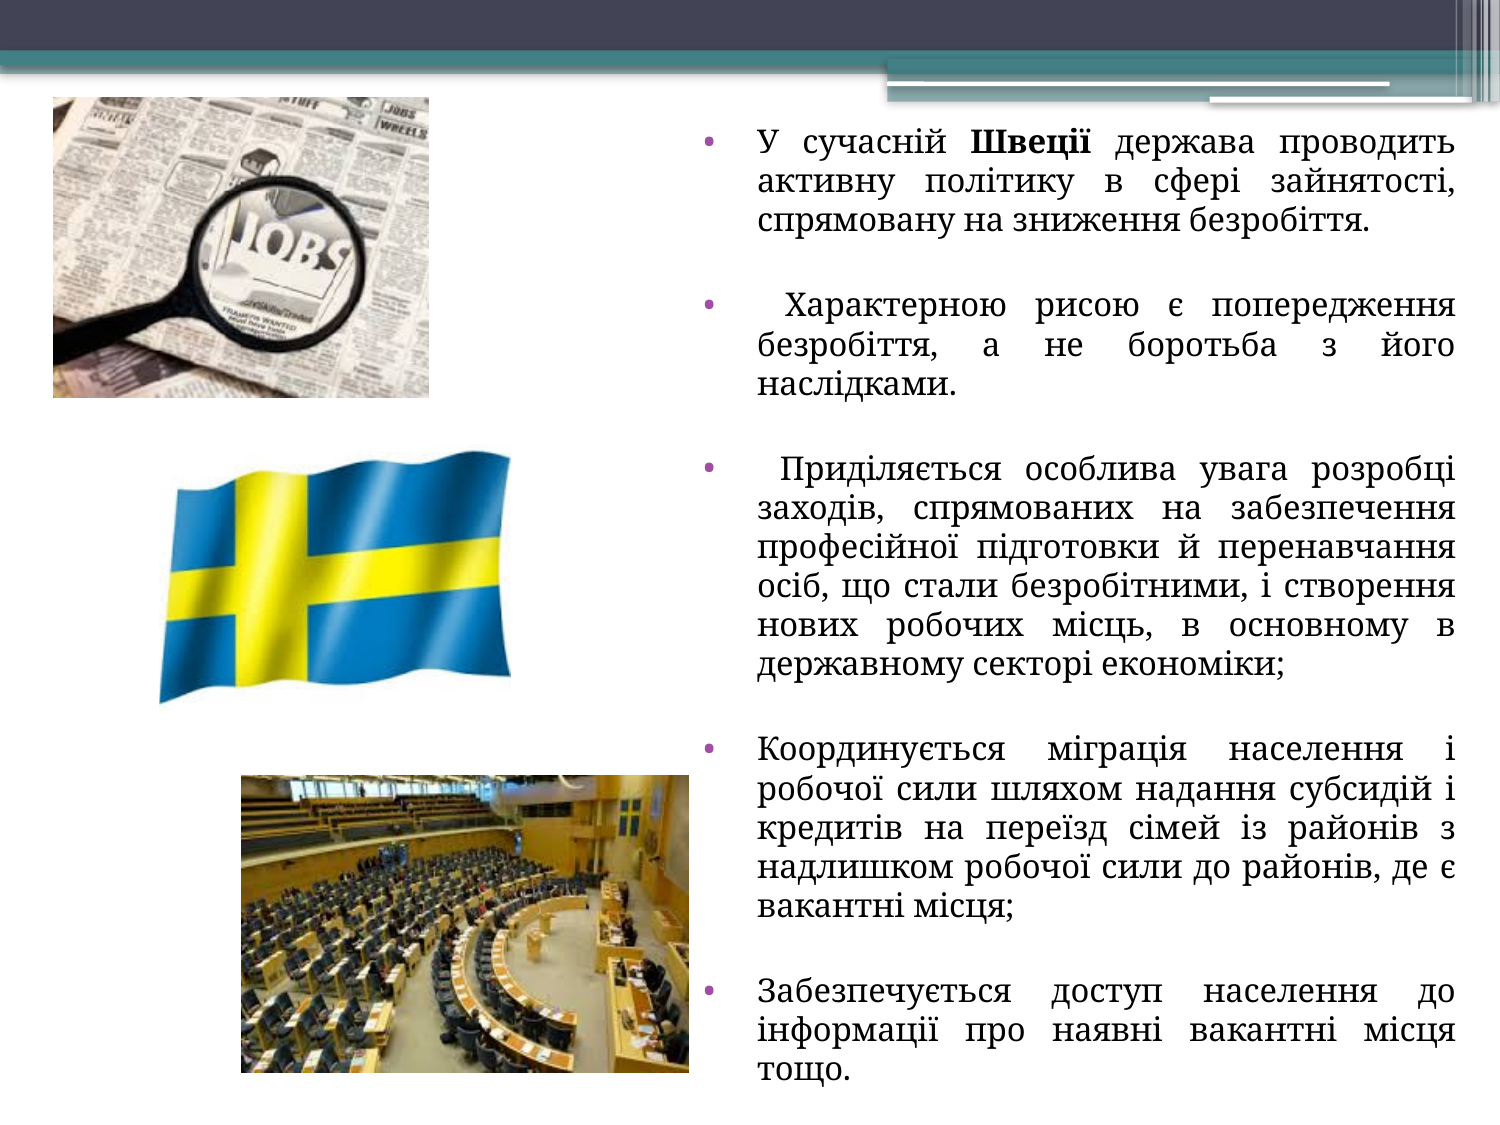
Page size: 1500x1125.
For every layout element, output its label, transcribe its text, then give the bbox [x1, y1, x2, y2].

picture [52, 96, 429, 398]
picture [159, 444, 512, 711]
picture [241, 774, 689, 1073]
list У сучасній Швеції держава проводить активну політику в сфері зайнятості, спрямовану на зниження безробіття. Характерною рисою є попередження безробіття, а не боротьба з його наслідками. Приділяється особлива увага розробці заходів, спрямованих на забезпечення професійної підготовки й перенавчання осіб, що стали безробітними, і створення нових робочих місць, в основному в державному секторі економіки; Координується міграція населення і робочої сили шляхом надання субсидій і кредитів на переїзд сімей із районів з надлишком робочої сили до районів, де є вакантні місця; Забезпечується доступ населення до інформації про наявні вакантні місця тощо. [688, 113, 1471, 1125]
